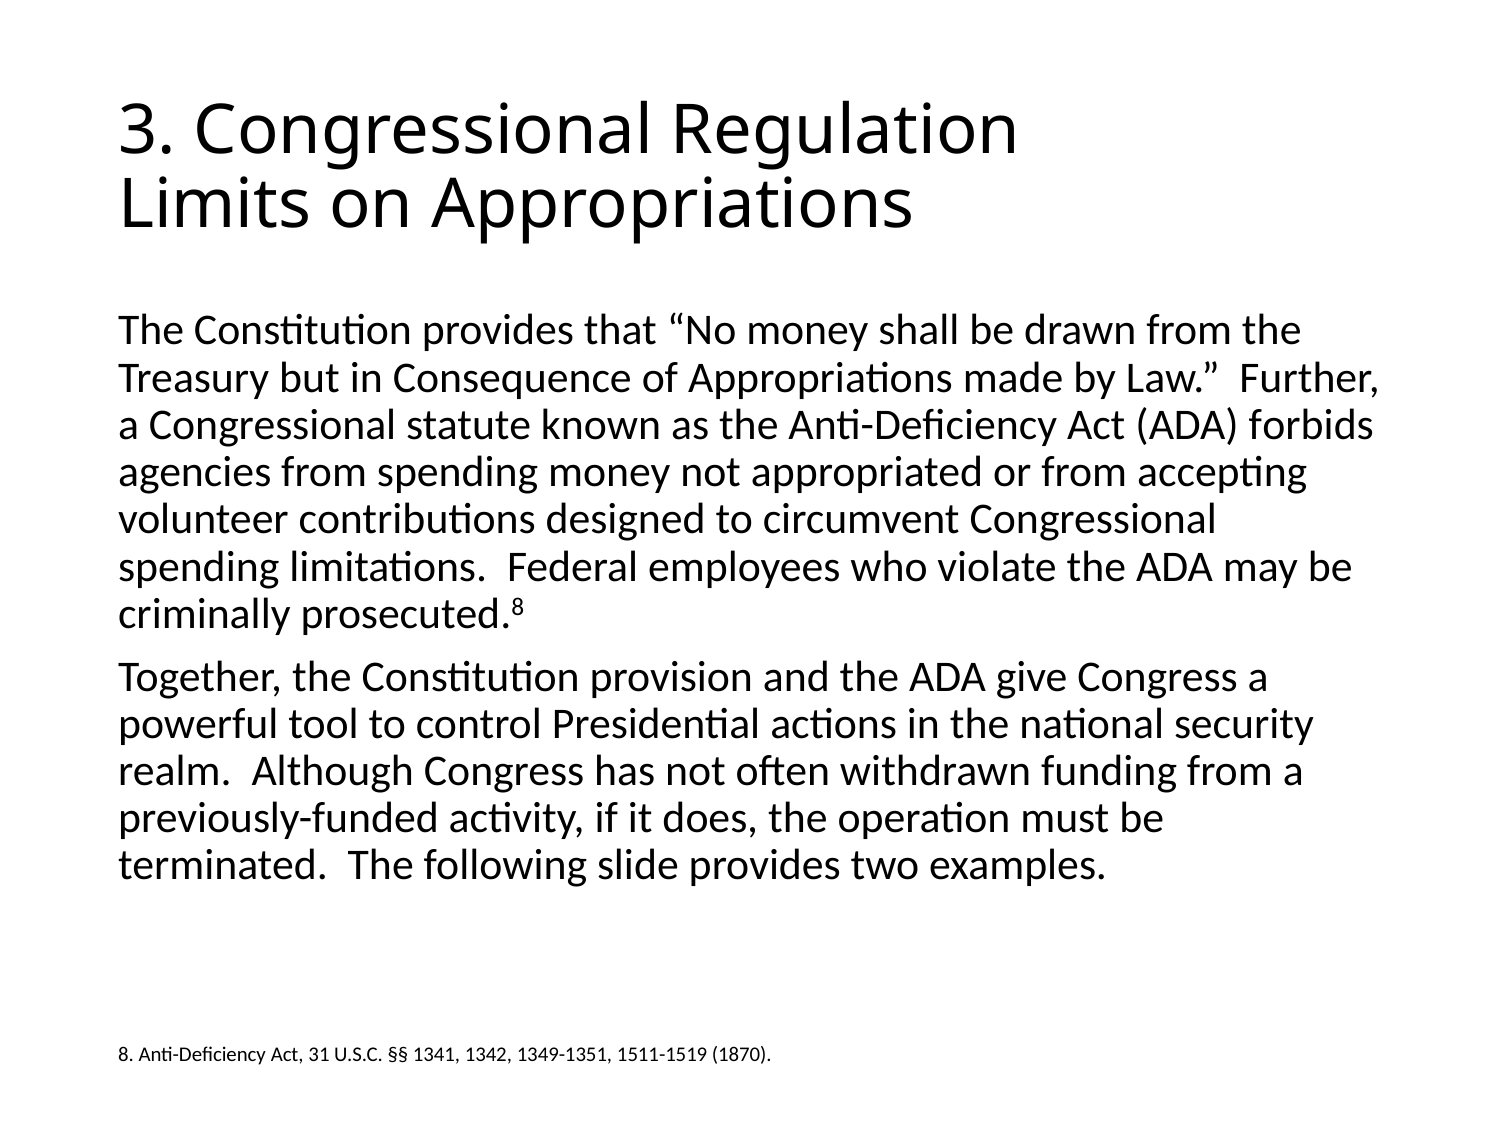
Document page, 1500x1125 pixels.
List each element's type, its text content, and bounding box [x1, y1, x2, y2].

list The Constitution provides that “No money shall be drawn from the Treasury but in Consequence of Appropriations made by Law.” Further, a Congressional statute known as the Anti-Deficiency Act (ADA) forbids agencies from spending money not appropriated or from accepting volunteer contributions designed to circumvent Congressional spending limitations. Federal employees who violate the ADA may be criminally prosecuted.8 Together, the Constitution provision and the ADA give Congress a powerful tool to control Presidential actions in the national security realm. Although Congress has not often withdrawn funding from a previously-funded activity, if it does, the operation must be terminated. The following slide provides two examples. 8. Anti-Deficiency Act, 31 U.S.C. §§ 1341, 1342, 1349-1351, 1511-1519 (1870). [102, 299, 1398, 1014]
title 3. Congressional Regulation Limits on Appropriations [102, 59, 1398, 278]
